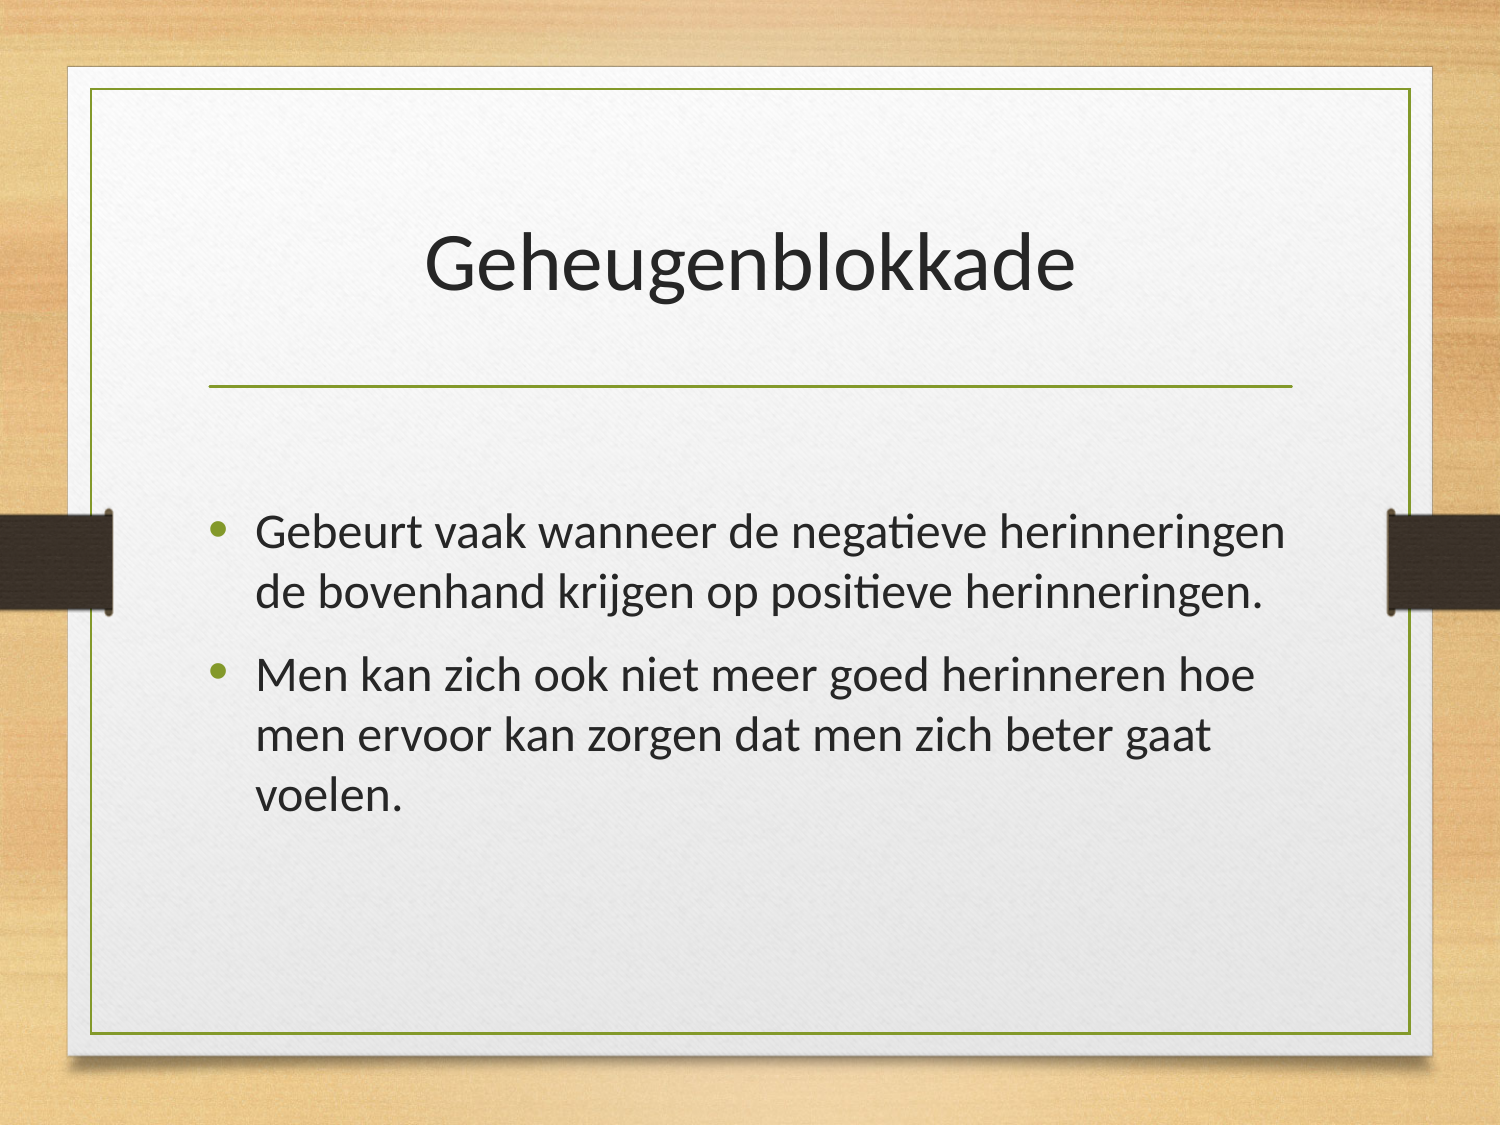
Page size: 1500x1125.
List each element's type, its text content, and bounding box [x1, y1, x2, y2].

list Gebeurt vaak wanneer de negatieve herinneringen de bovenhand krijgen op positieve herinneringen. Men kan zich ook niet meer goed herinneren hoe men ervoor kan zorgen dat men zich beter gaat voelen. [193, 408, 1309, 974]
title Geheugenblokkade [193, 150, 1309, 365]
picture [0, 0, 1500, 1125]
